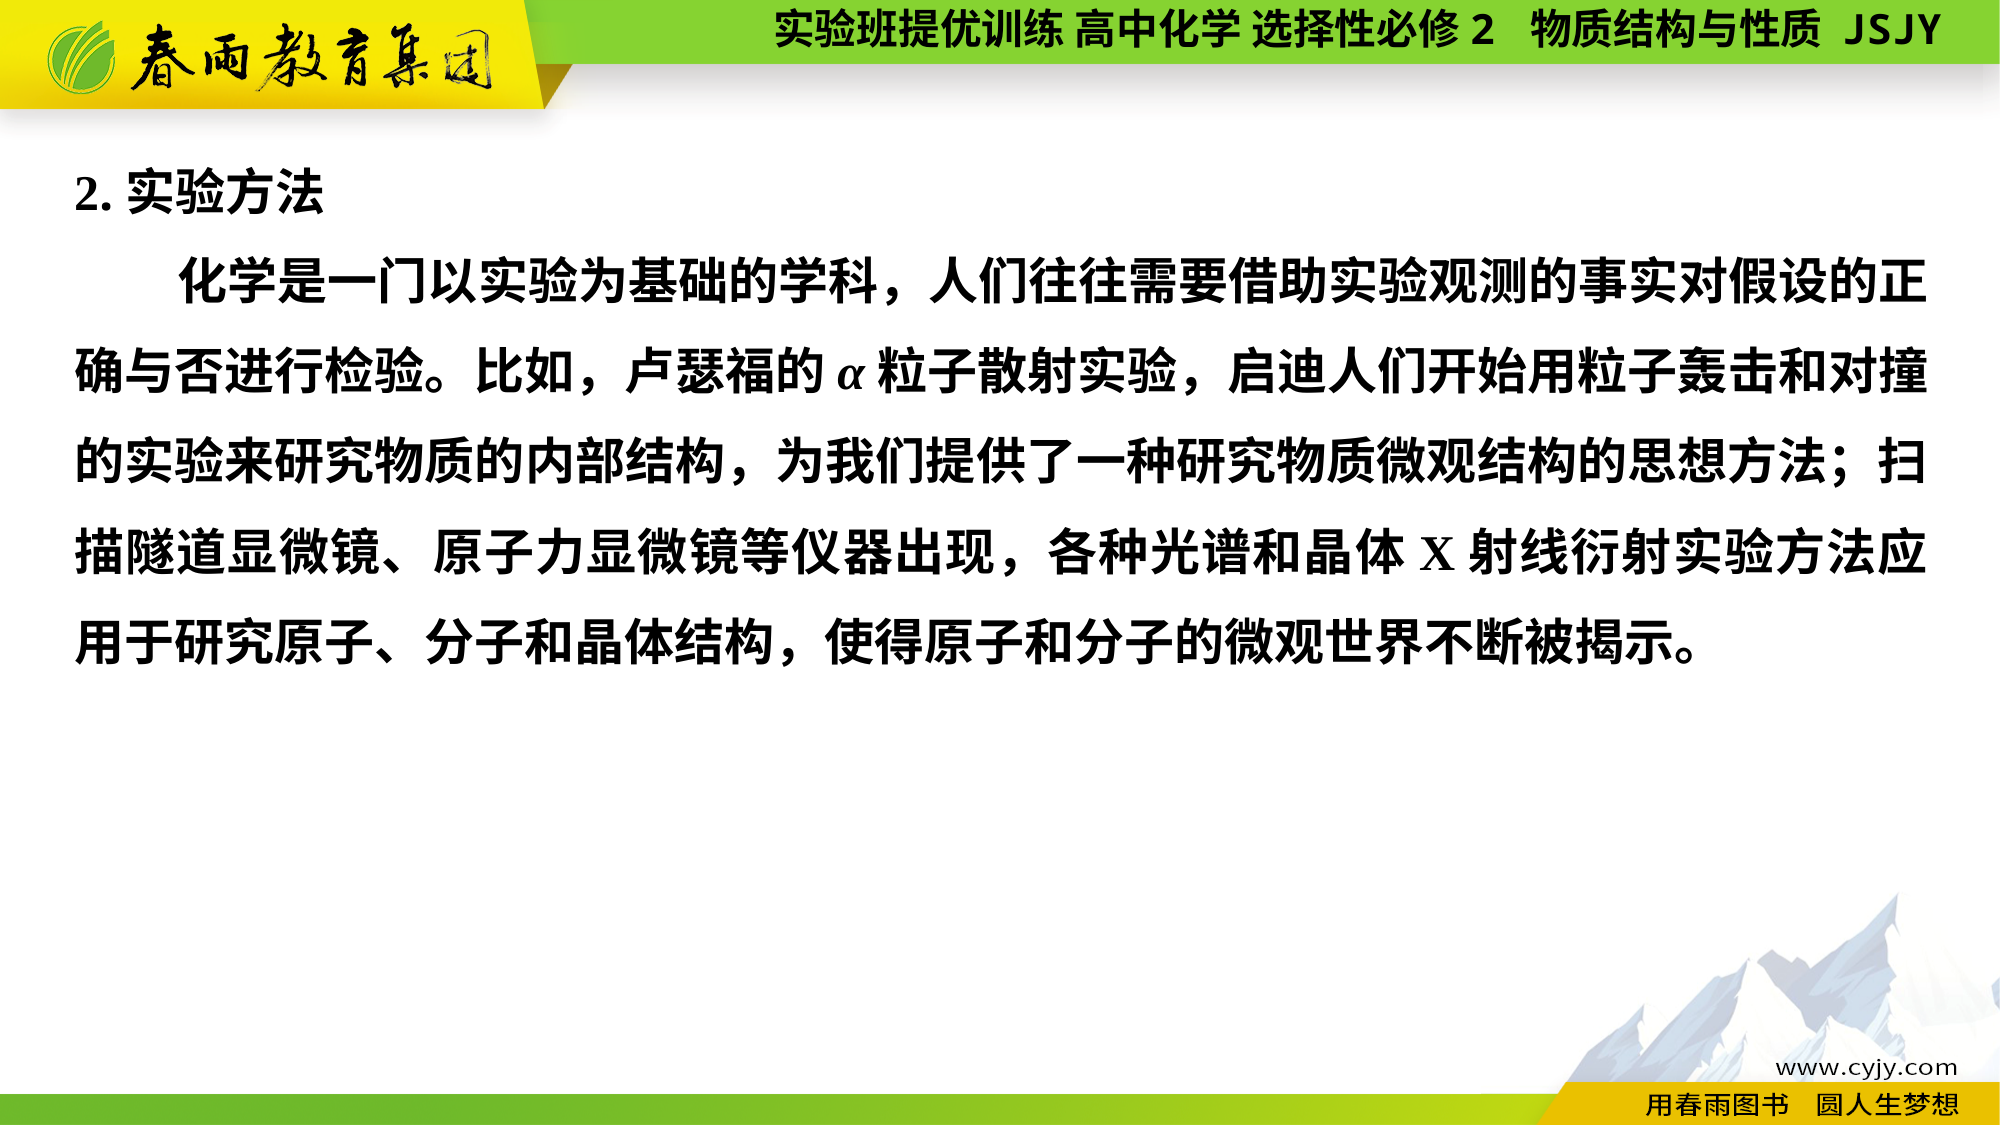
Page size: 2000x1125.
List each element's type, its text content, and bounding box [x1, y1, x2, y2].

list 2.实验方法 化学是一门以实验为基础的学科，人们往往需要借助实验观测的事实对假设的正确与否进行检验。比如，卢瑟福的α粒子散射实验，启迪人们开始用粒子轰击和对撞的实验来研究物质的内部结构，为我们提供了一种研究物质微观结构的思想方法；扫描隧道显微镜、原子力显微镜等仪器出现，各种光谱和晶体X射线衍射实验方法应用于研究原子、分子和晶体结构，使得原子和分子的微观世界不断被揭示。 [59, 122, 1944, 683]
picture [0, 0, 2000, 1125]
